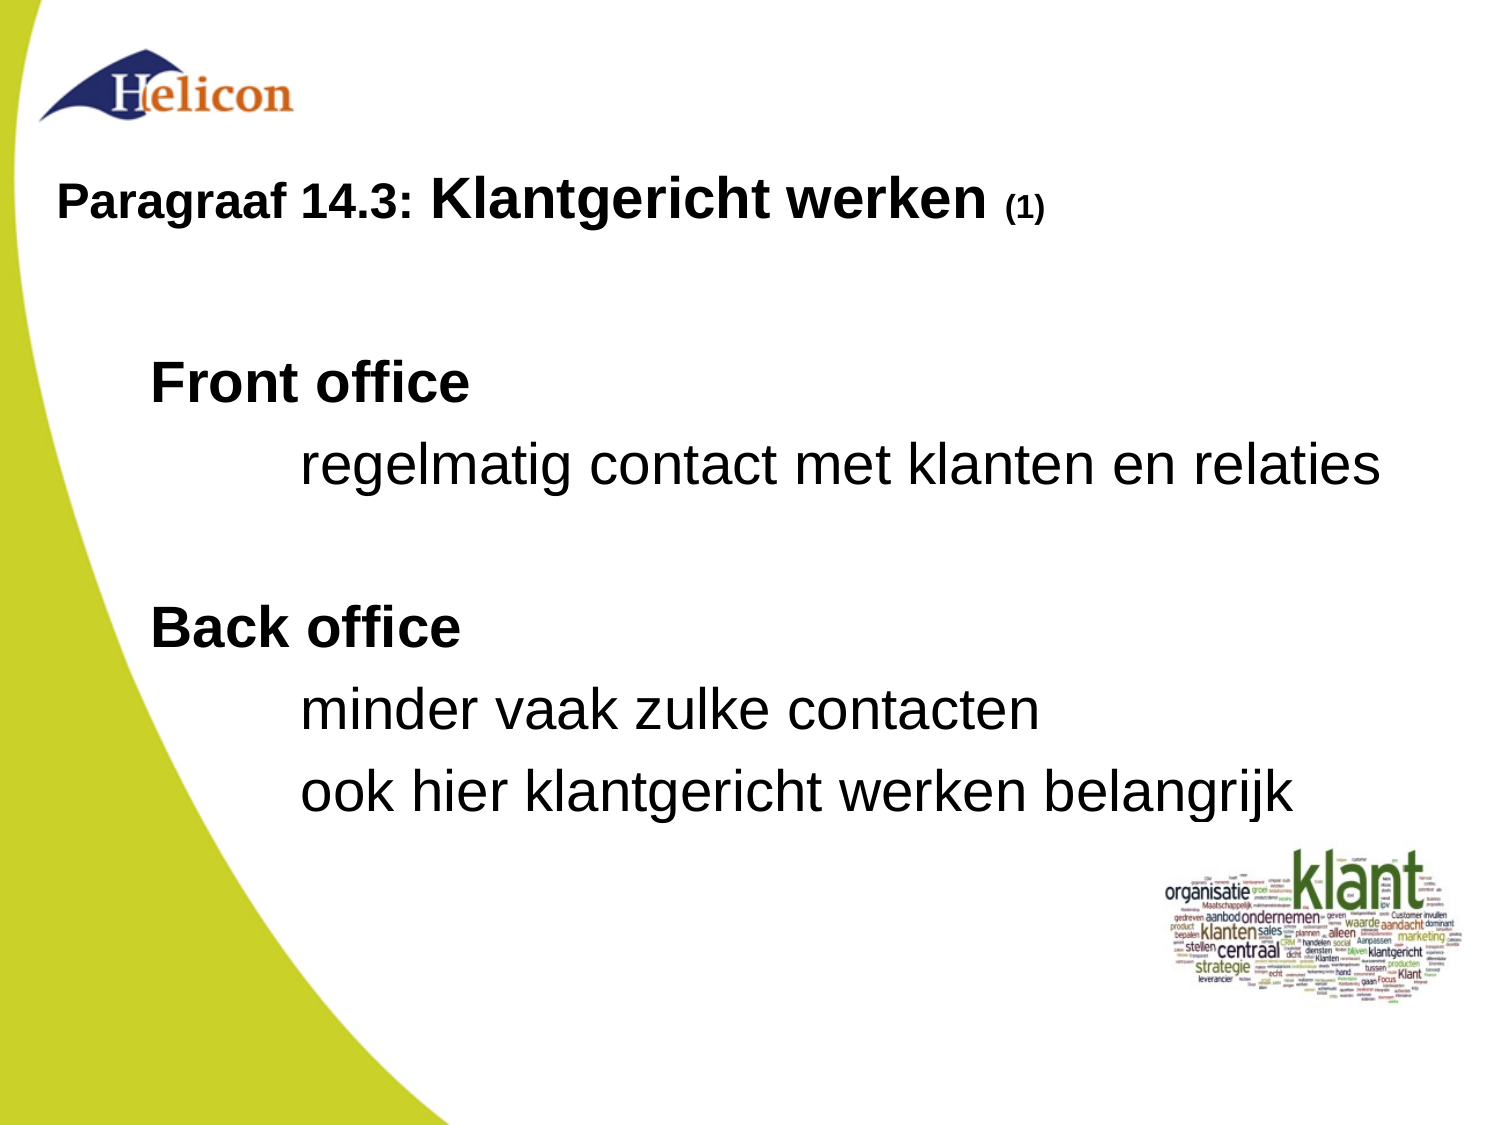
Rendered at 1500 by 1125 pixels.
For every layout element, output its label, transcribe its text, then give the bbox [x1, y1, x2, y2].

title Paragraaf 14.3: Klantgericht werken (1) [41, 101, 1392, 290]
list Front office regelmatig contact met klanten en relaties Back office minder vaak zulke contacten ook hier klantgericht werken belangrijk [135, 255, 1425, 998]
picture [0, 0, 1500, 1125]
